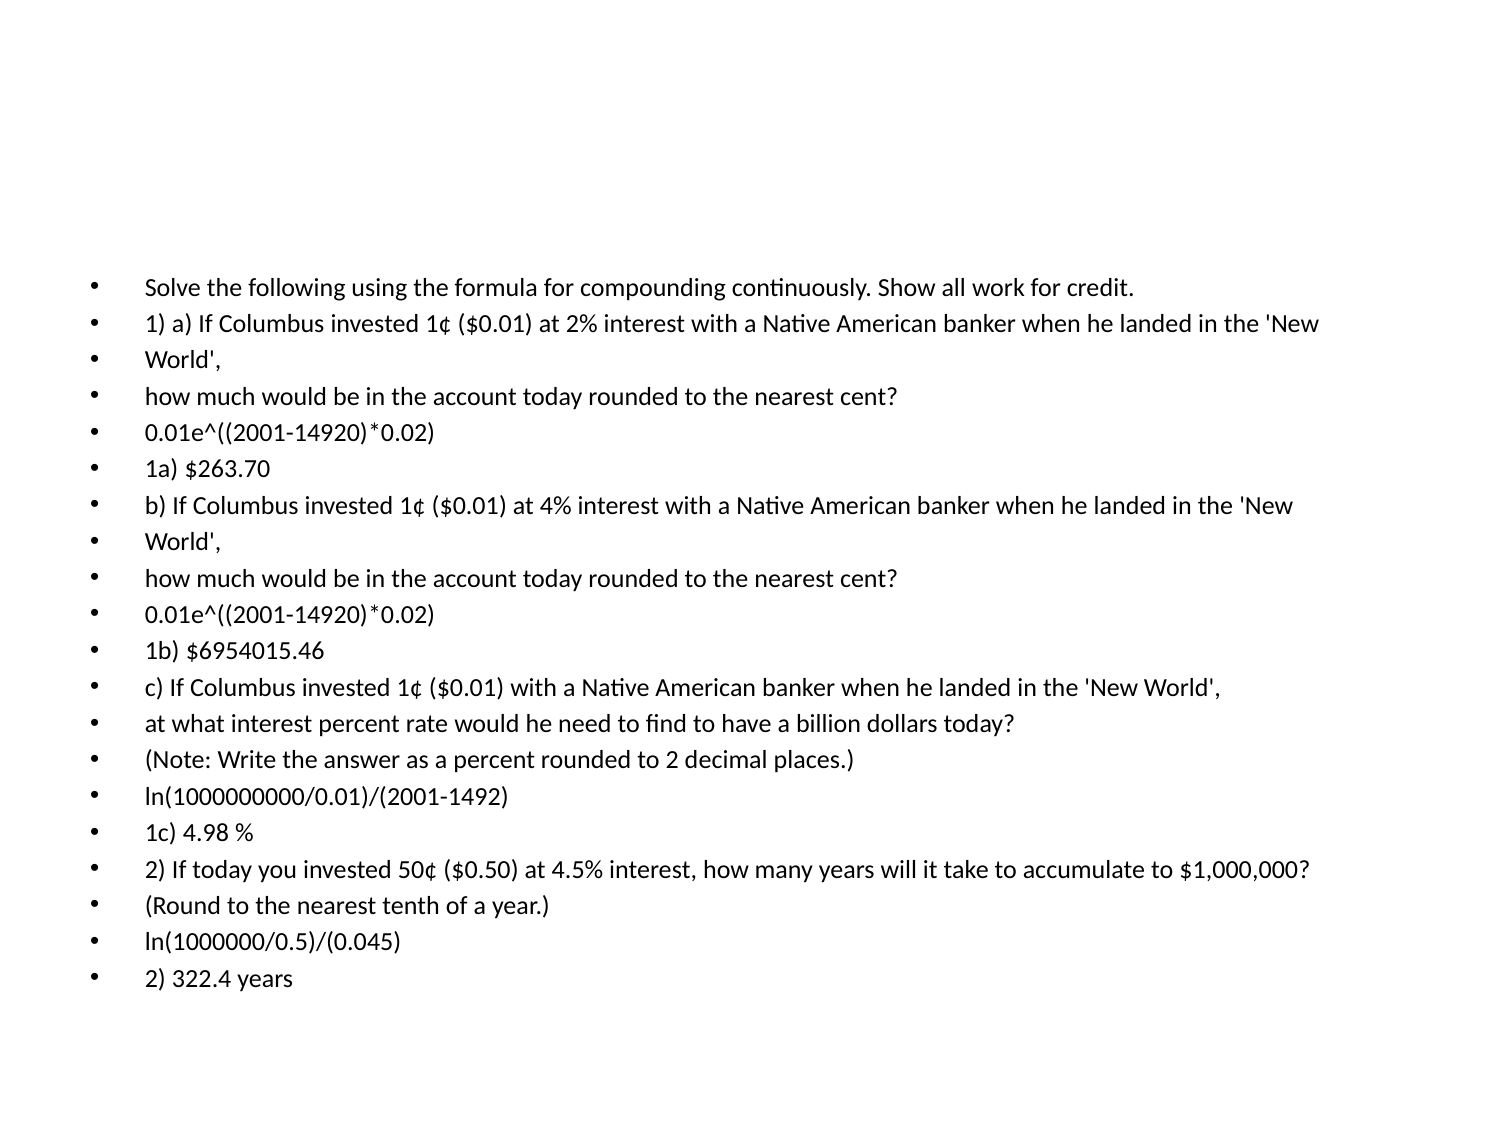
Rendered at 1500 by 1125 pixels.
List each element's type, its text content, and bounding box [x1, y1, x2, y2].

list Solve the following using the formula for compounding continuously. Show all work for credit. 1) a) If Columbus invested 1¢ ($0.01) at 2% interest with a Native American banker when he landed in the 'New World', how much would be in the account today rounded to the nearest cent? 0.01e^((2001-14920)*0.02) 1a) $263.70 b) If Columbus invested 1¢ ($0.01) at 4% interest with a Native American banker when he landed in the 'New World', how much would be in the account today rounded to the nearest cent? 0.01e^((2001-14920)*0.02) 1b) $6954015.46 c) If Columbus invested 1¢ ($0.01) with a Native American banker when he landed in the 'New World', at what interest percent rate would he need to find to have a billion dollars today? (Note: Write the answer as a percent rounded to 2 decimal places.) ln(1000000000/0.01)/(2001-1492) 1c) 4.98 % 2) If today you invested 50¢ ($0.50) at 4.5% interest, how many years will it take to accumulate to $1,000,000? (Round to the nearest tenth of a year.) ln(1000000/0.5)/(0.045) 2) 322.4 years [75, 262, 1425, 1005]
